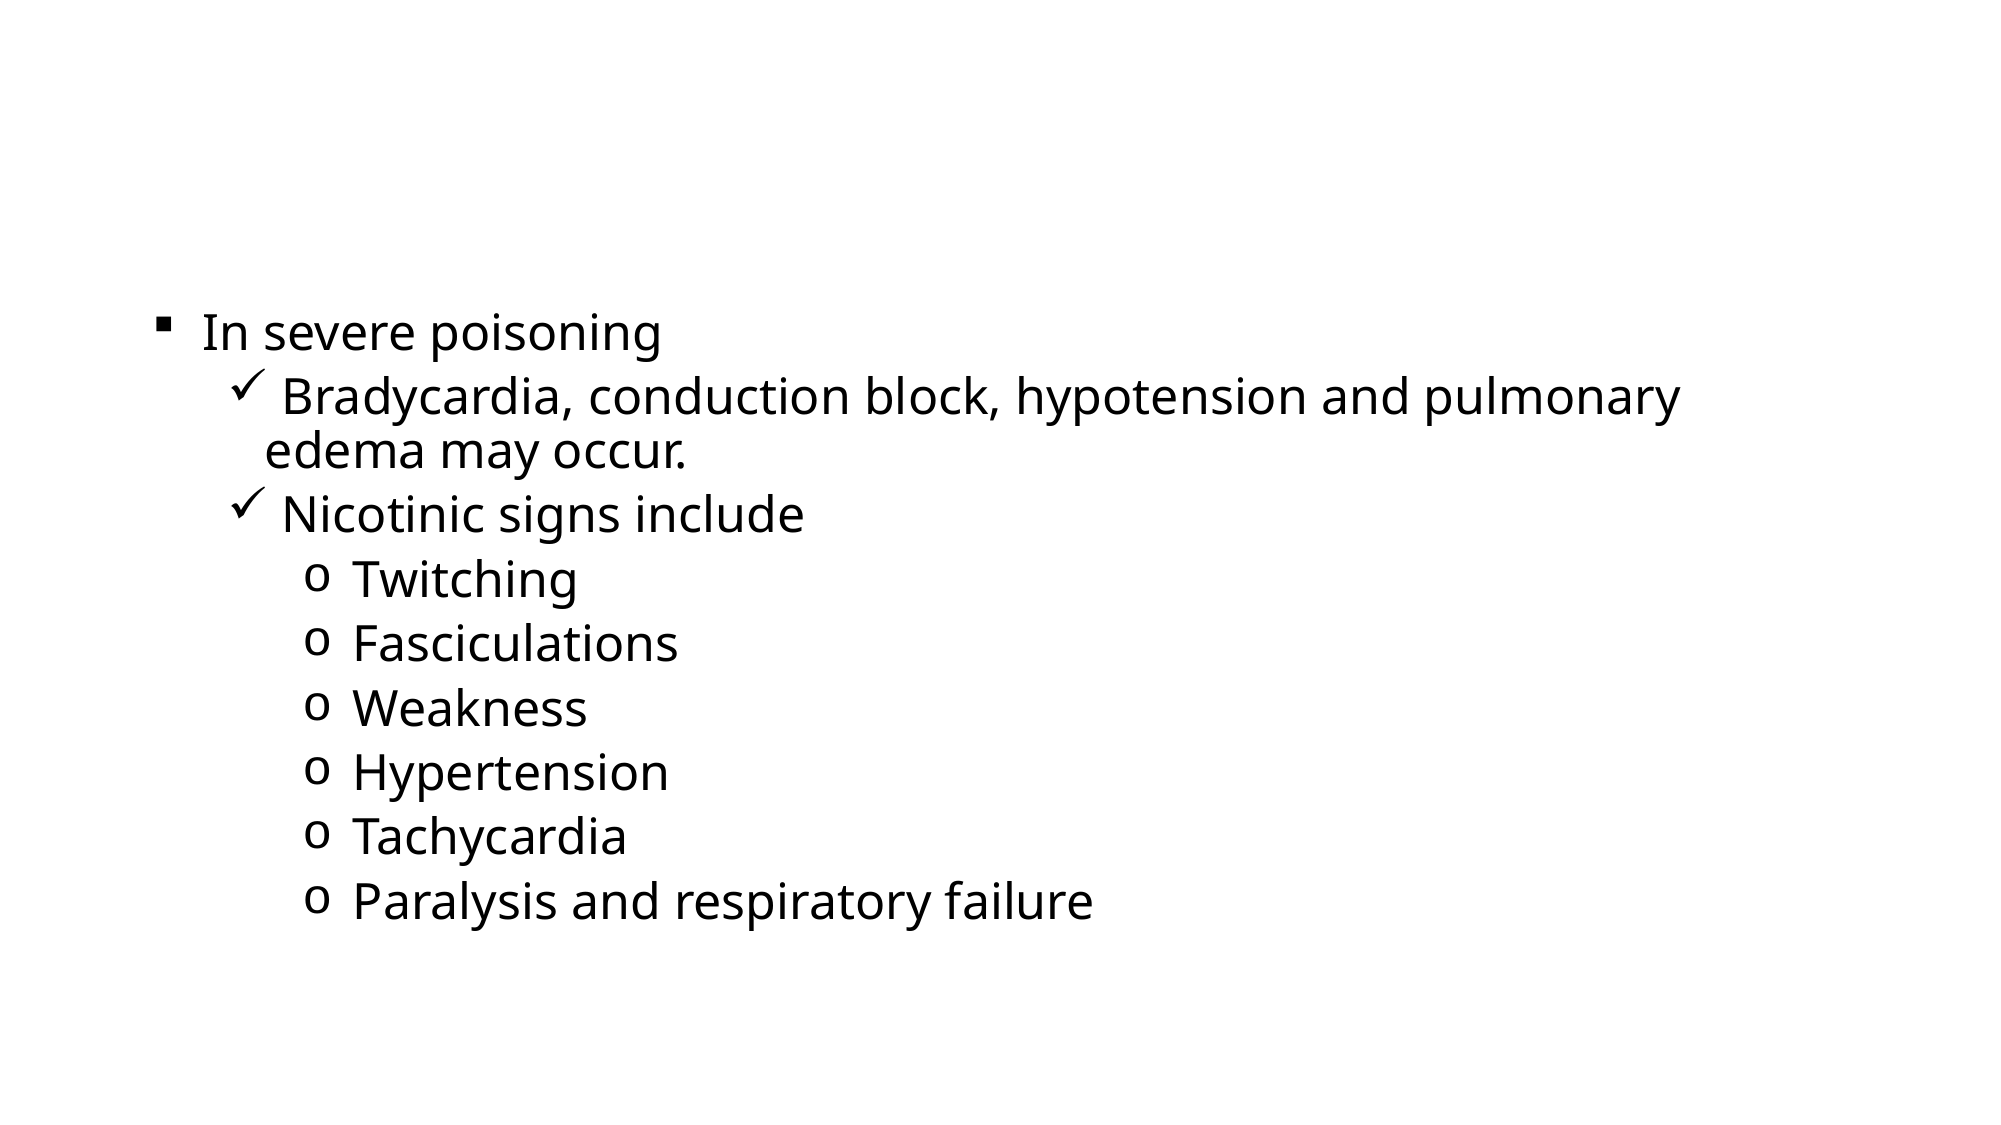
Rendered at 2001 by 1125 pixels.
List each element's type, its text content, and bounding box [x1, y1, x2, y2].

list In severe poisoning Bradycardia, conduction block, hypotension and pulmonary edema may occur. Nicotinic signs include Twitching Fasciculations Weakness Hypertension Tachycardia Paralysis and respiratory failure [137, 299, 1863, 1014]
